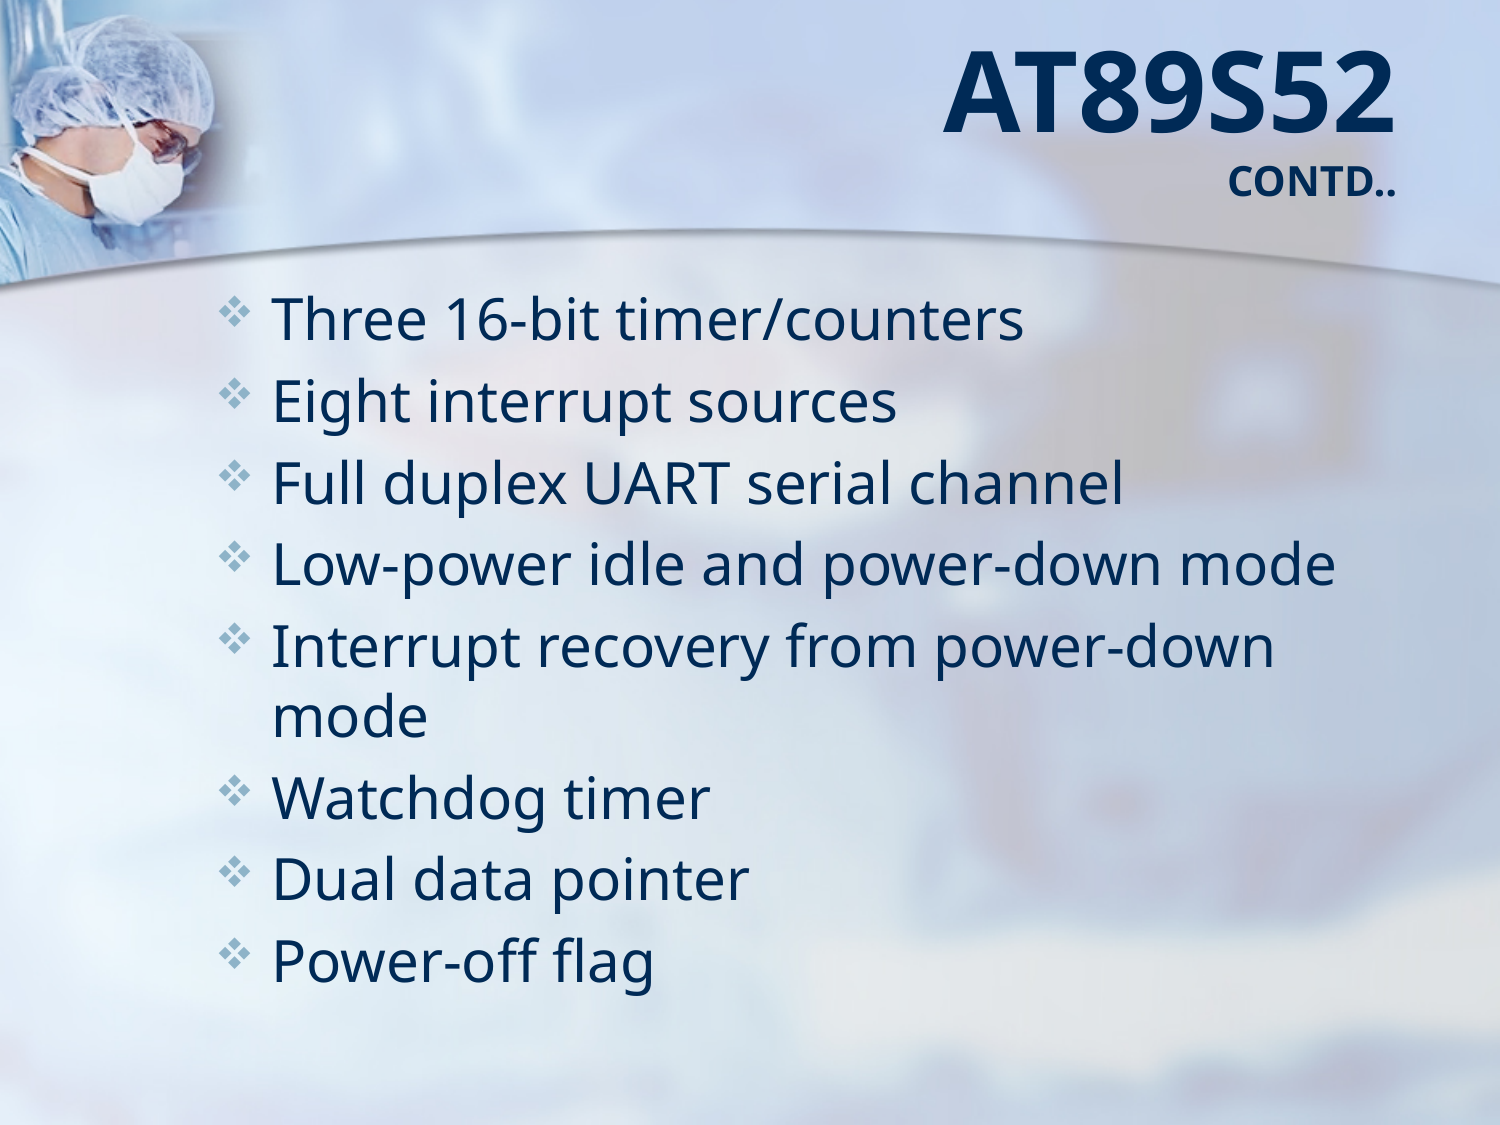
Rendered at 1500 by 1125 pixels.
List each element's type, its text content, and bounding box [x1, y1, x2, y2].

list Three 16-bit timer/counters Eight interrupt sources Full duplex UART serial channel Low-power idle and power-down mode Interrupt recovery from power-down mode Watchdog timer Dual data pointer Power-off flag [199, 274, 1413, 1051]
title AT89s52 contd.. [199, 24, 1413, 201]
picture [0, 0, 1500, 1125]
